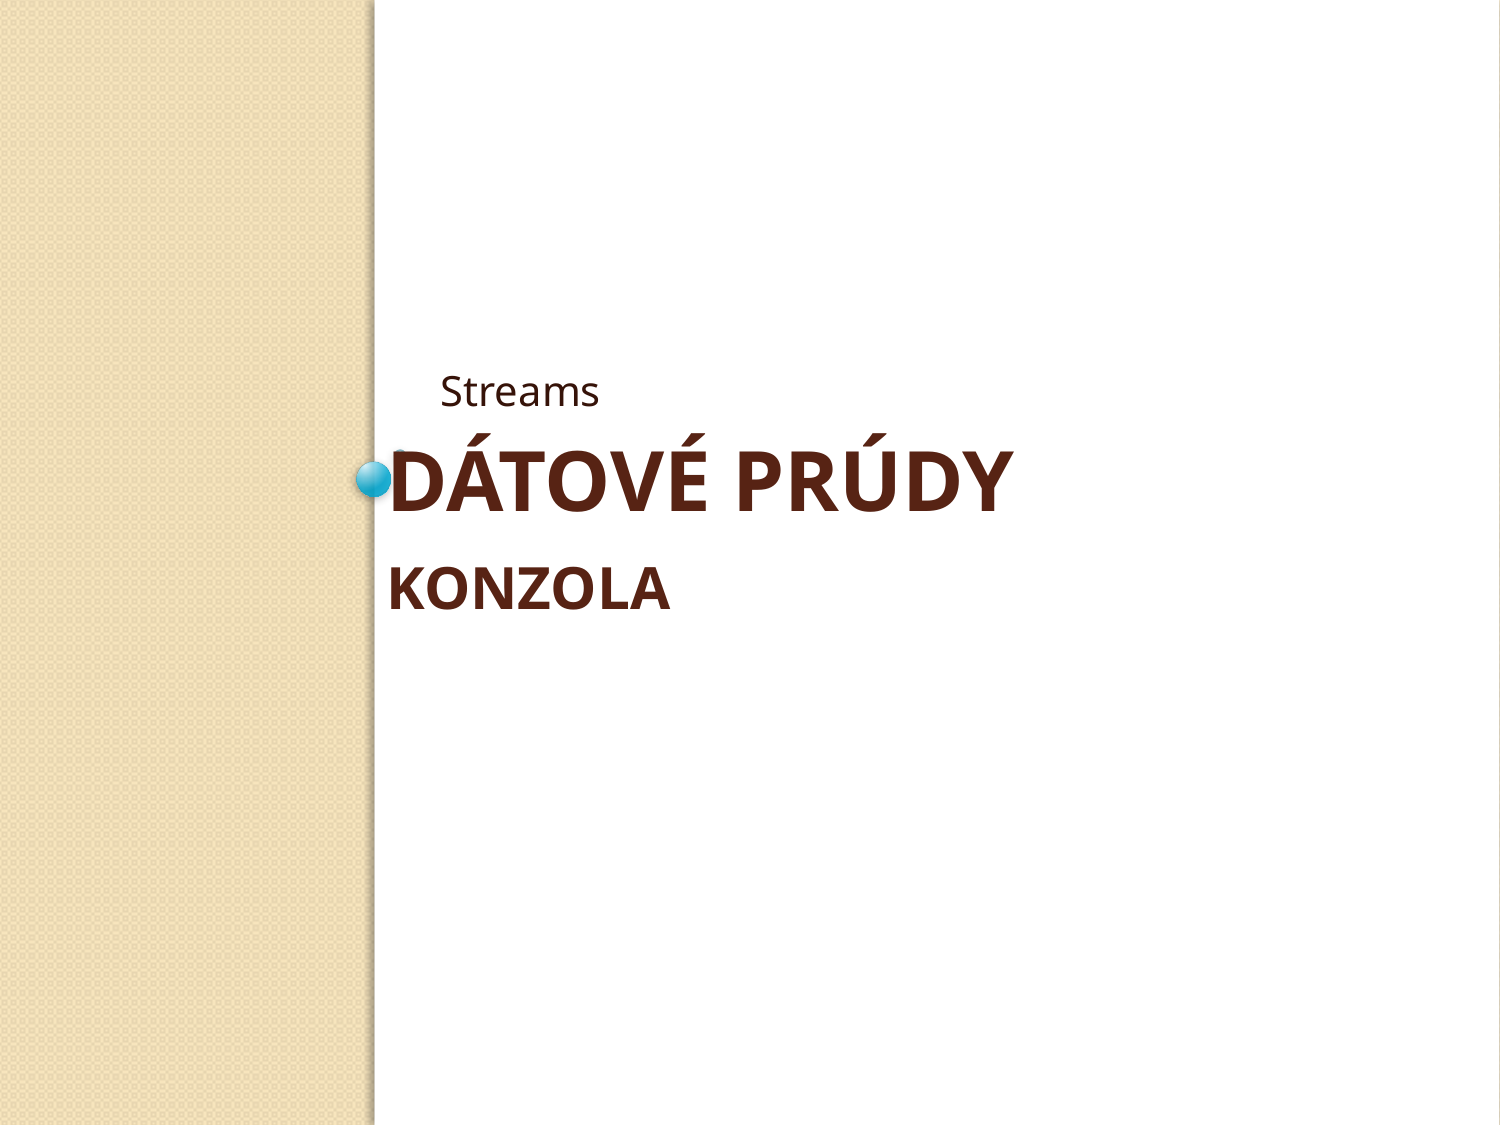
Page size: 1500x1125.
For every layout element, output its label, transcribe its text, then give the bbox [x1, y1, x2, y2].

list Streams [422, 174, 1473, 423]
title Dátové Prúdy konzola [371, 426, 1500, 802]
